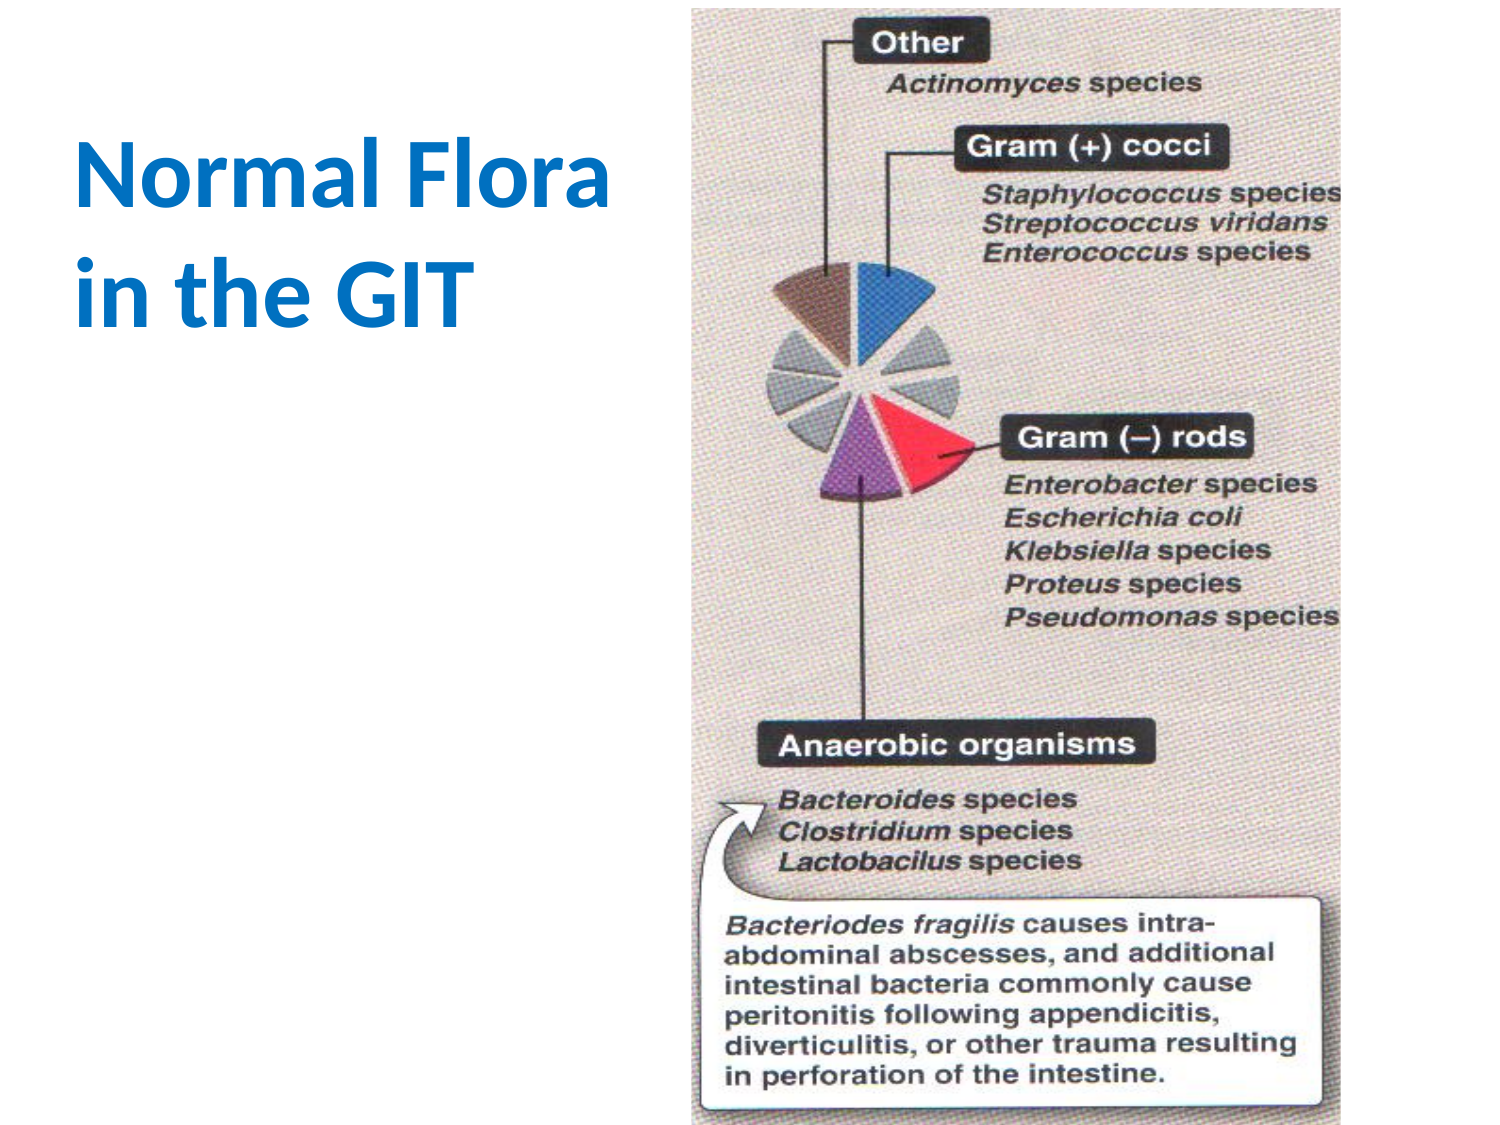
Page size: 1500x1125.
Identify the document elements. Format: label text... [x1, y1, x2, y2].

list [691, 8, 1341, 1125]
title Normal Flora in the GIT [58, 82, 645, 355]
